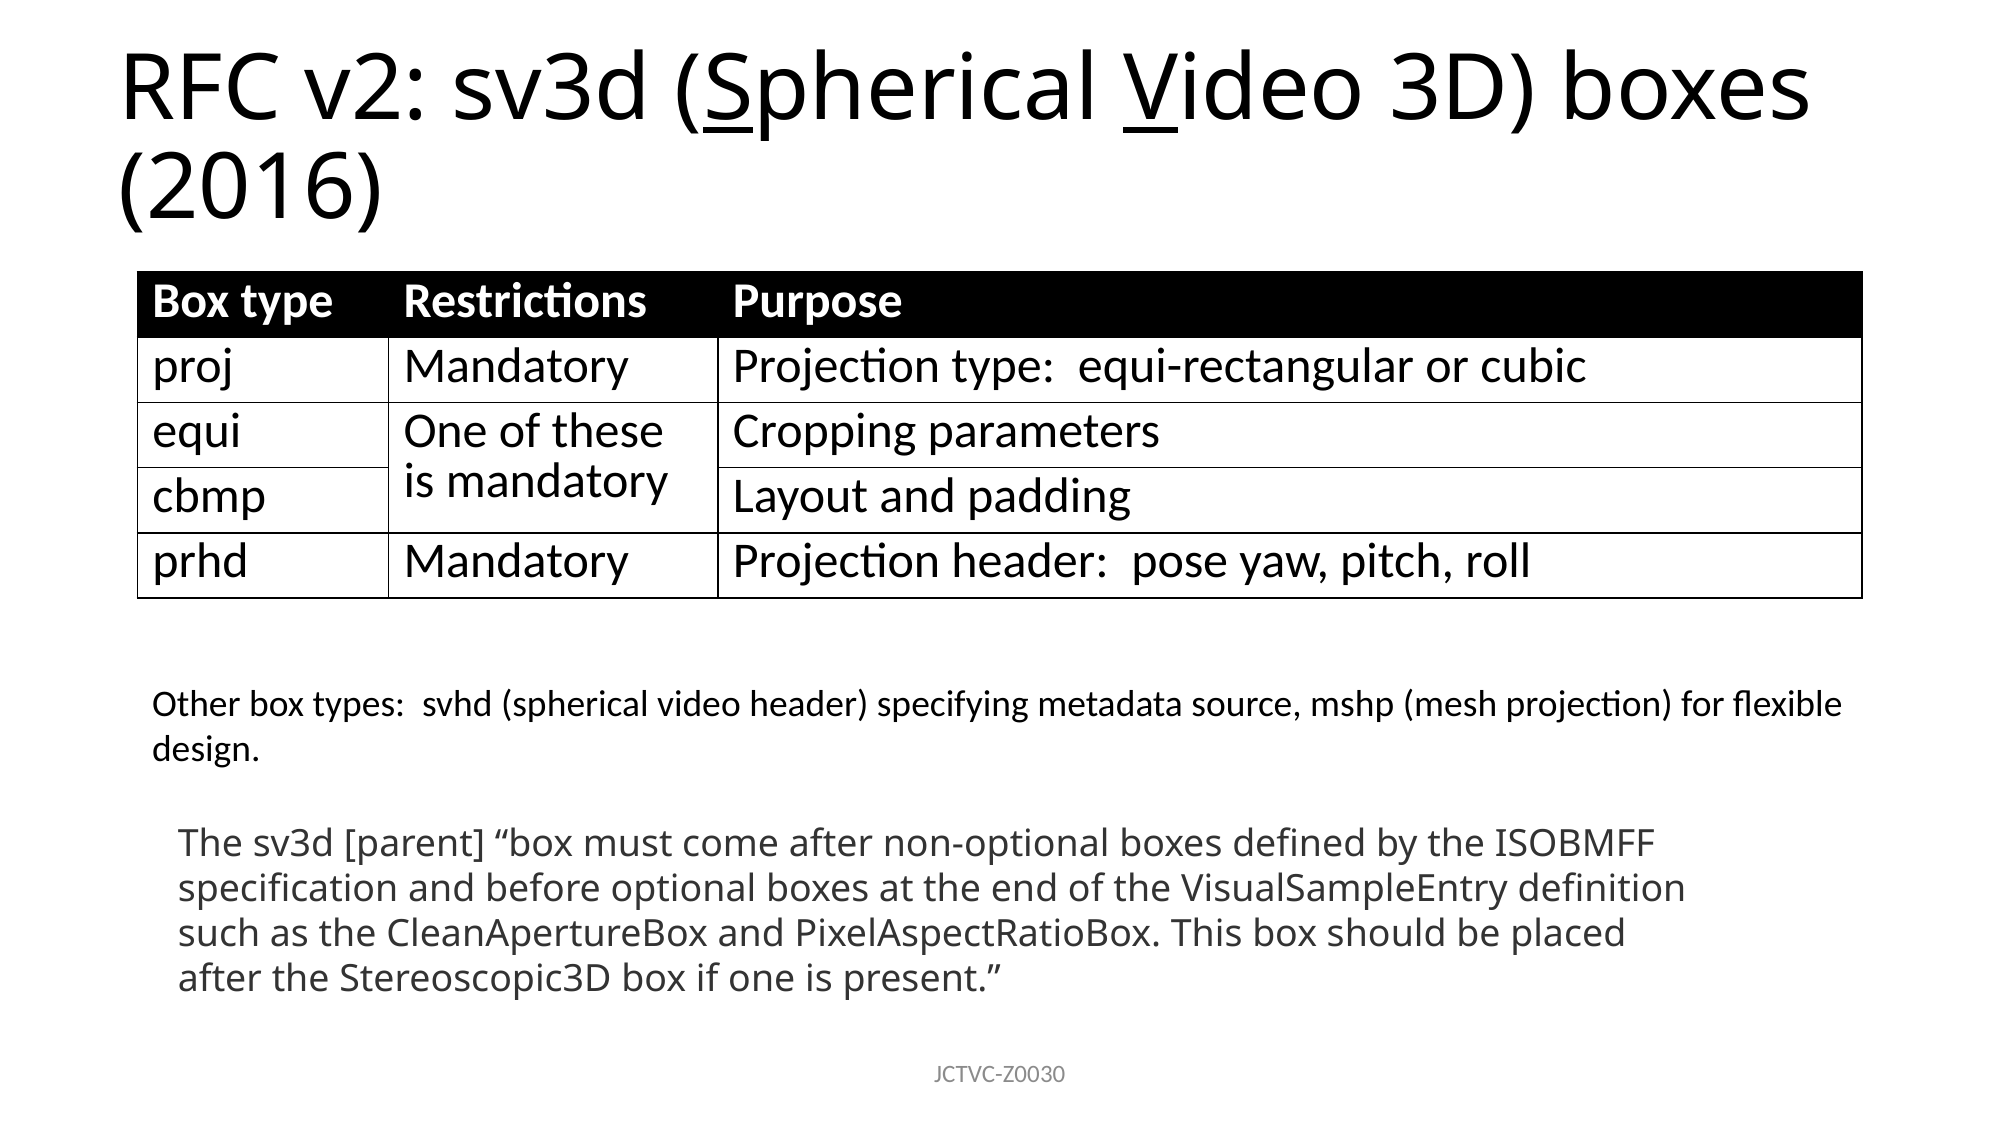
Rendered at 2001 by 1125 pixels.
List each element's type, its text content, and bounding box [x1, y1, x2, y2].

table_cell One of these is mandatory [389, 403, 717, 532]
table_cell Mandatory [389, 338, 717, 402]
table_cell prhd [138, 534, 388, 597]
table_header Box type [138, 273, 388, 336]
text_box Other box types: svhd (spherical video header) specifying metadata source, mshp (mesh projection) for flexible design. [137, 671, 1871, 776]
table_cell Cropping parameters [719, 403, 1861, 467]
table_cell proj [138, 338, 388, 402]
table_cell Layout and padding [719, 468, 1861, 532]
table_cell Mandatory [389, 534, 717, 597]
footer JCTVC-Z0030 [662, 1042, 1338, 1103]
text_box The sv3d [parent] “box must come after non-optional boxes defined by the ISOBMFF specification and before optional boxes at the end of the VisualSampleEntry definition such as the CleanApertureBox and PixelAspectRatioBox. This box should be placed after the Stereoscopic3D box if one is present.” [163, 811, 1722, 1007]
table_cell Projection header: pose yaw, pitch, roll [719, 534, 1861, 597]
title RFC v2: sv3d (Spherical Video 3D) boxes (2016) [103, 30, 1905, 249]
table_cell Projection type: equi-rectangular or cubic [719, 338, 1861, 402]
table_header Purpose [719, 273, 1861, 336]
table_header Restrictions [389, 273, 717, 336]
table_cell equi [138, 403, 388, 467]
table_cell cbmp [138, 468, 388, 532]
